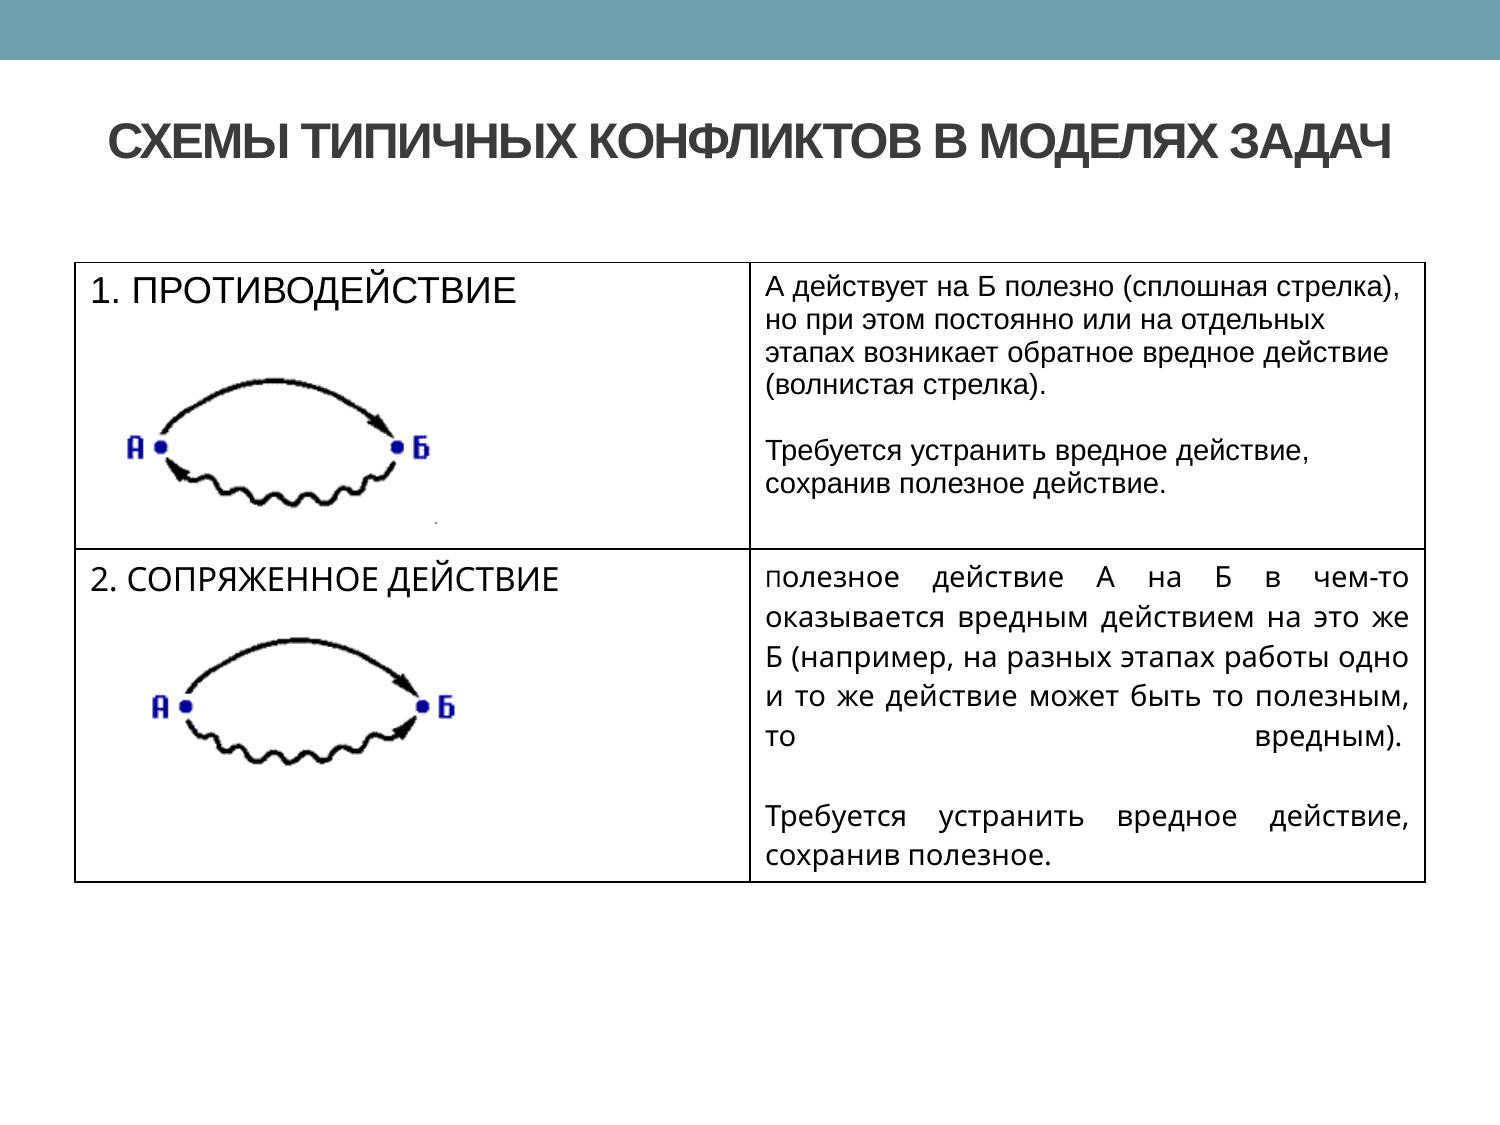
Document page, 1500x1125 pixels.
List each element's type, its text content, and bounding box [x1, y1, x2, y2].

table_cell 2. СОПРЯЖЕННОЕ ДЕЙСТВИЕ [76, 550, 749, 881]
picture [123, 371, 437, 524]
picture [147, 633, 461, 778]
title СХЕМЫ ТИПИЧНЫХ КОНФЛИКТОВ В МОДЕЛЯХ ЗАДАЧ [75, 87, 1425, 250]
table_header 1. ПРОТИВОДЕЙСТВИЕ [76, 263, 749, 548]
table_header А действует на Б полезно (сплошная стрелка), но при этом постоянно или на отдельных этапах возникает обратное вредное действие (волнистая стрелка). Требуется устранить вредное действие, сохранив полезное действие. [751, 263, 1424, 548]
table_cell Полезное действие А на Б в чем-то оказывается вредным действием на это же Б (например, на разных этапах работы одно и то же действие может быть то полезным, то вредным). Требуется устранить вредное действие, сохранив полезное. [751, 550, 1424, 881]
